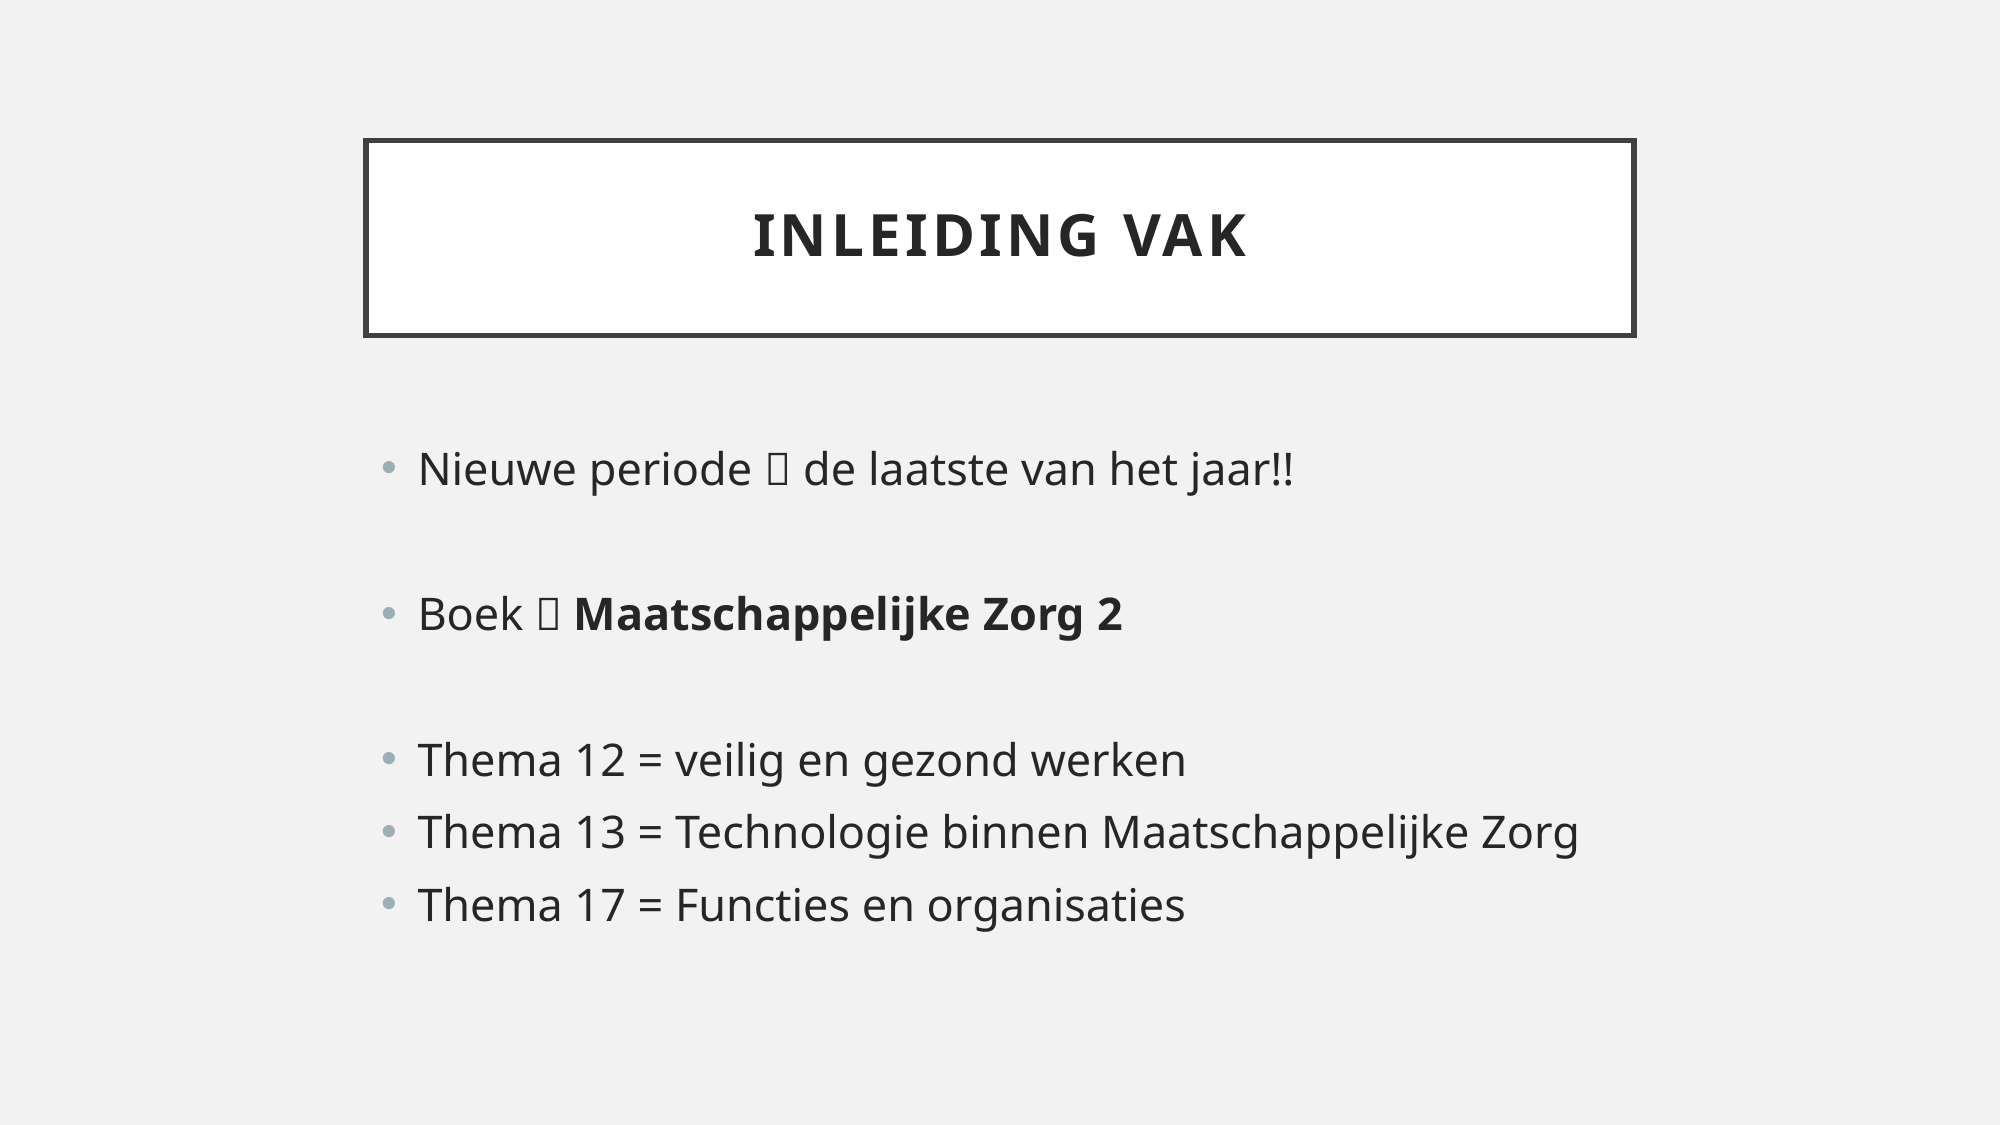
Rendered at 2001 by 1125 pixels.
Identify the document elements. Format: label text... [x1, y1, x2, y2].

title Inleiding vak [363, 138, 1637, 338]
list Nieuwe periode  de laatste van het jaar!! Boek  Maatschappelijke Zorg 2 Thema 12 = veilig en gezond werken Thema 13 = Technologie binnen Maatschappelijke Zorg Thema 17 = Functies en organisaties [366, 432, 1634, 942]
